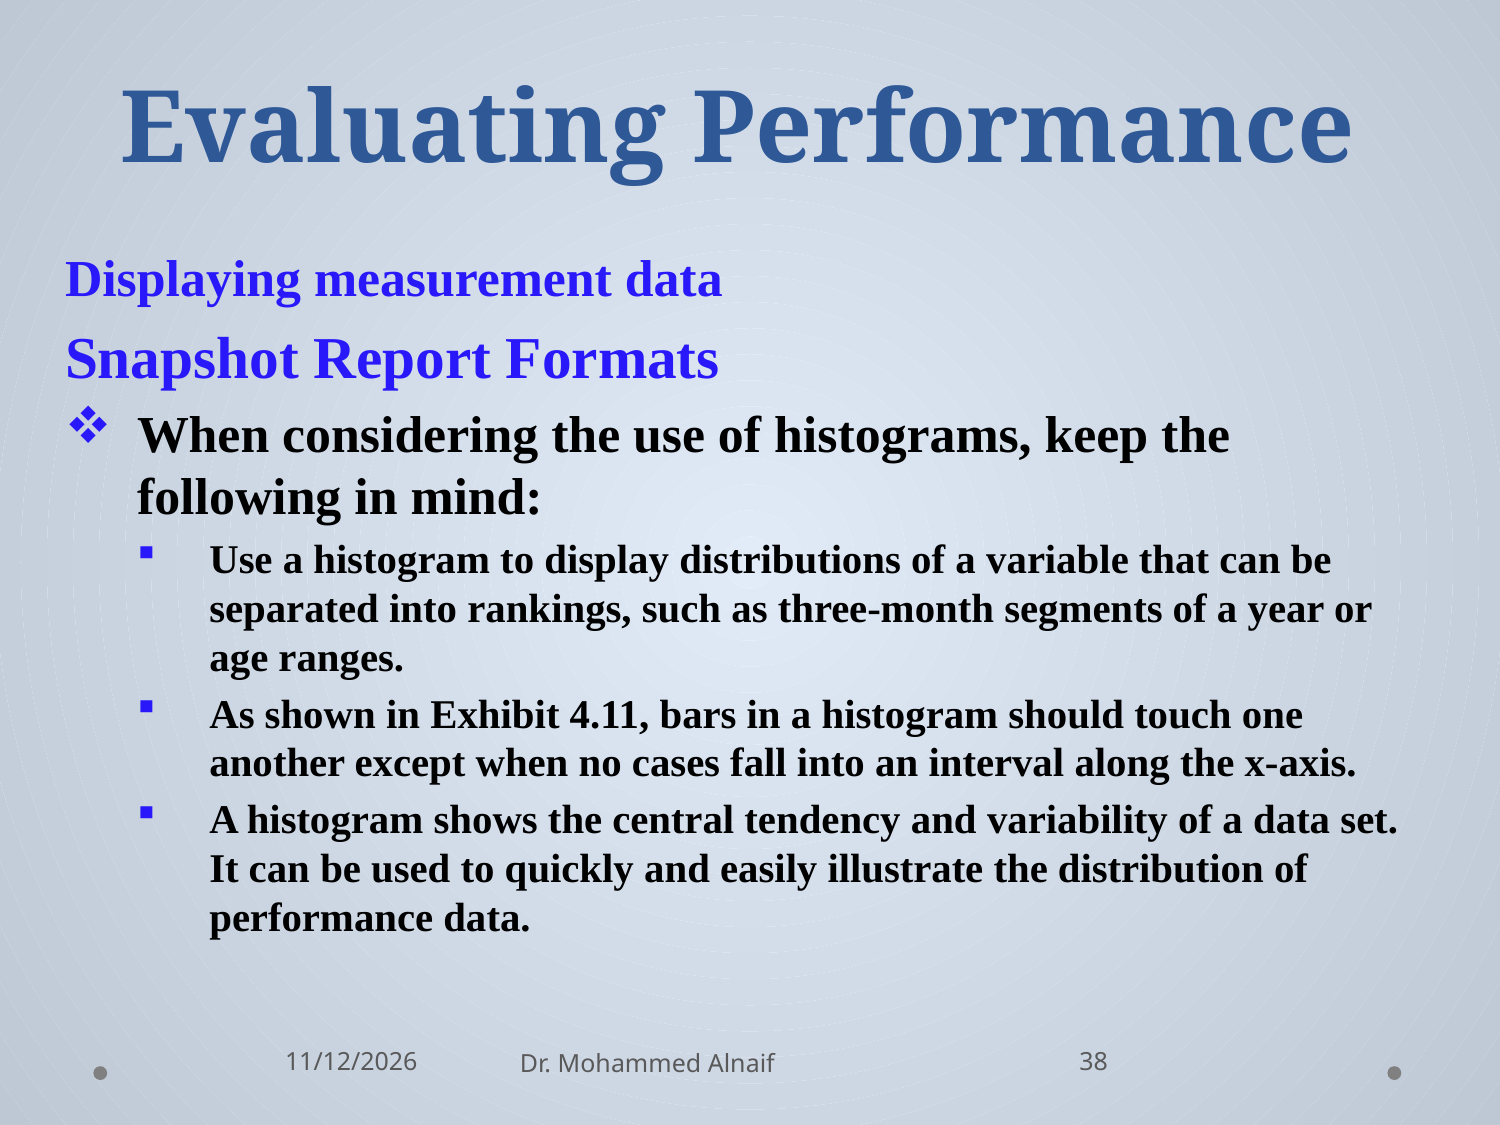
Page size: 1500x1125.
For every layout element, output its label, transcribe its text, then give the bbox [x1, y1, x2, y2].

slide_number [75, 1025, 425, 1100]
footer Dr. Mohammed Alnaif [512, 1025, 988, 1100]
title Evaluating Performance [99, 24, 1376, 191]
slide_number 38 [1074, 1025, 1425, 1100]
subtitle Displaying measurement data Snapshot Report Formats When considering the use of histograms, keep the following in mind: Use a histogram to display distributions of a variable that can be separated into rankings, such as three-month segments of a year or age ranges. As shown in Exhibit 4.11, bars in a histogram should touch one another except when no cases fall into an interval along the x-axis. A histogram shows the central tendency and variability of a data set. It can be used to quickly and easily illustrate the distribution of performance data. [50, 237, 1438, 1001]
